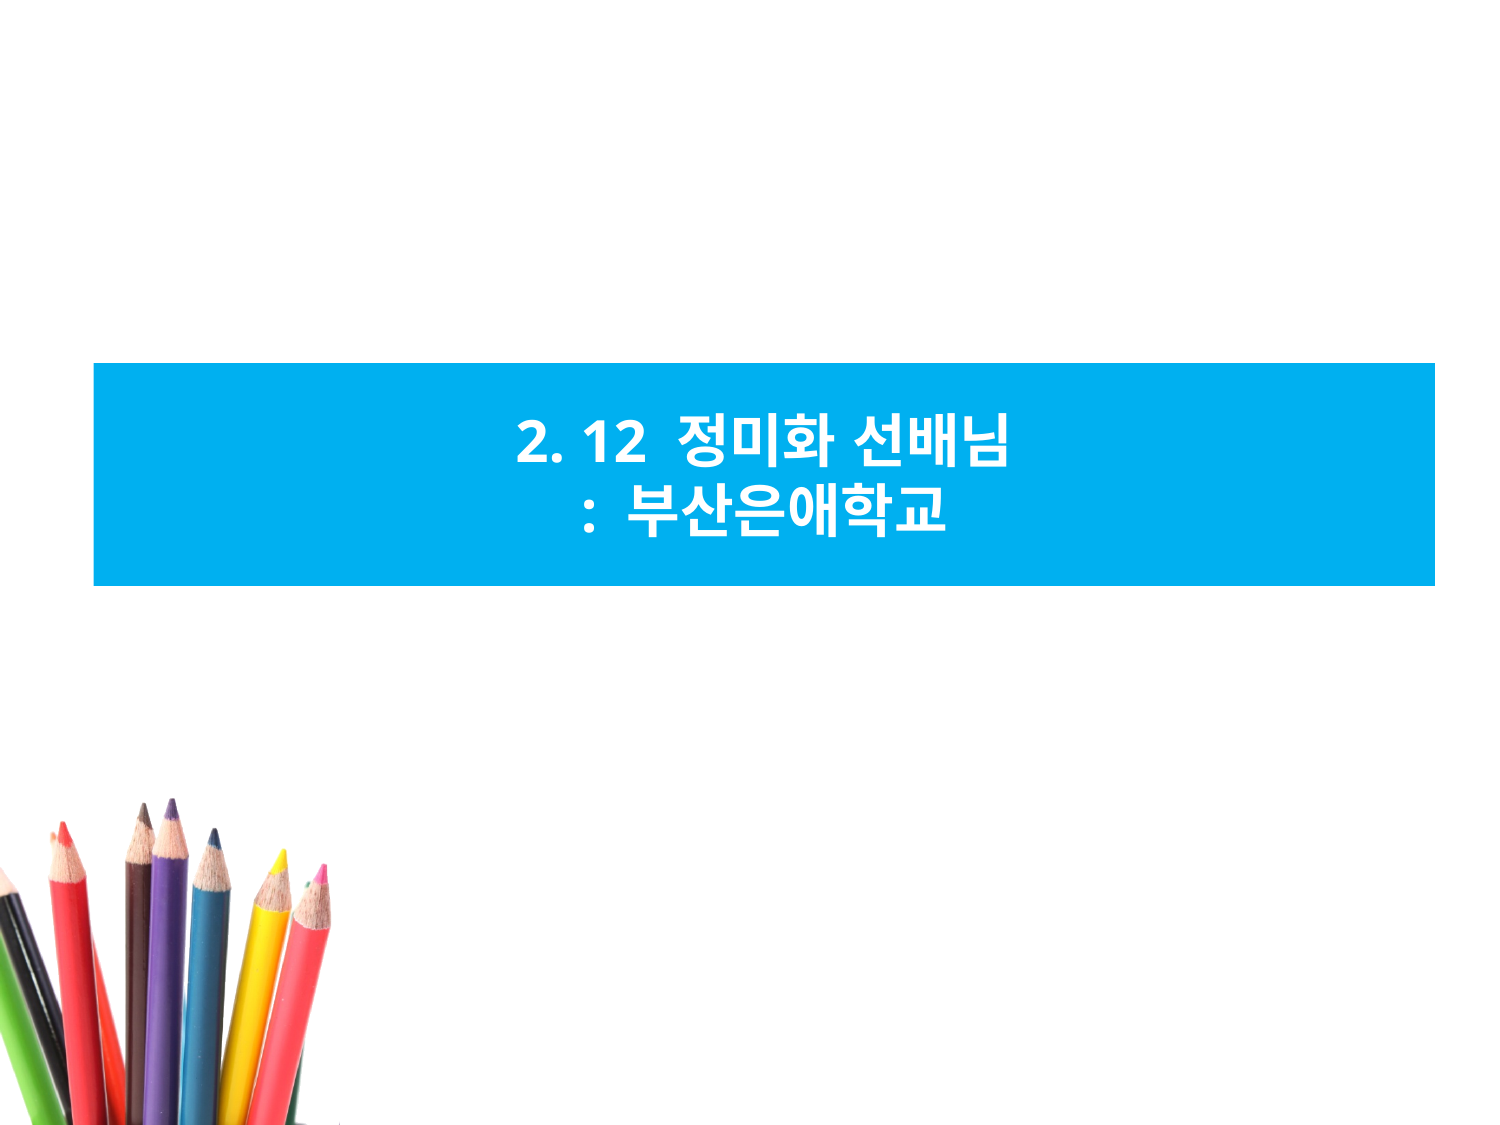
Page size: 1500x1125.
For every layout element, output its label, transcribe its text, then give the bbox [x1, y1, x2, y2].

picture [0, 614, 341, 1125]
text_box 2. 12 정미화 선배님 : 부산은애학교 [92, 361, 1437, 588]
